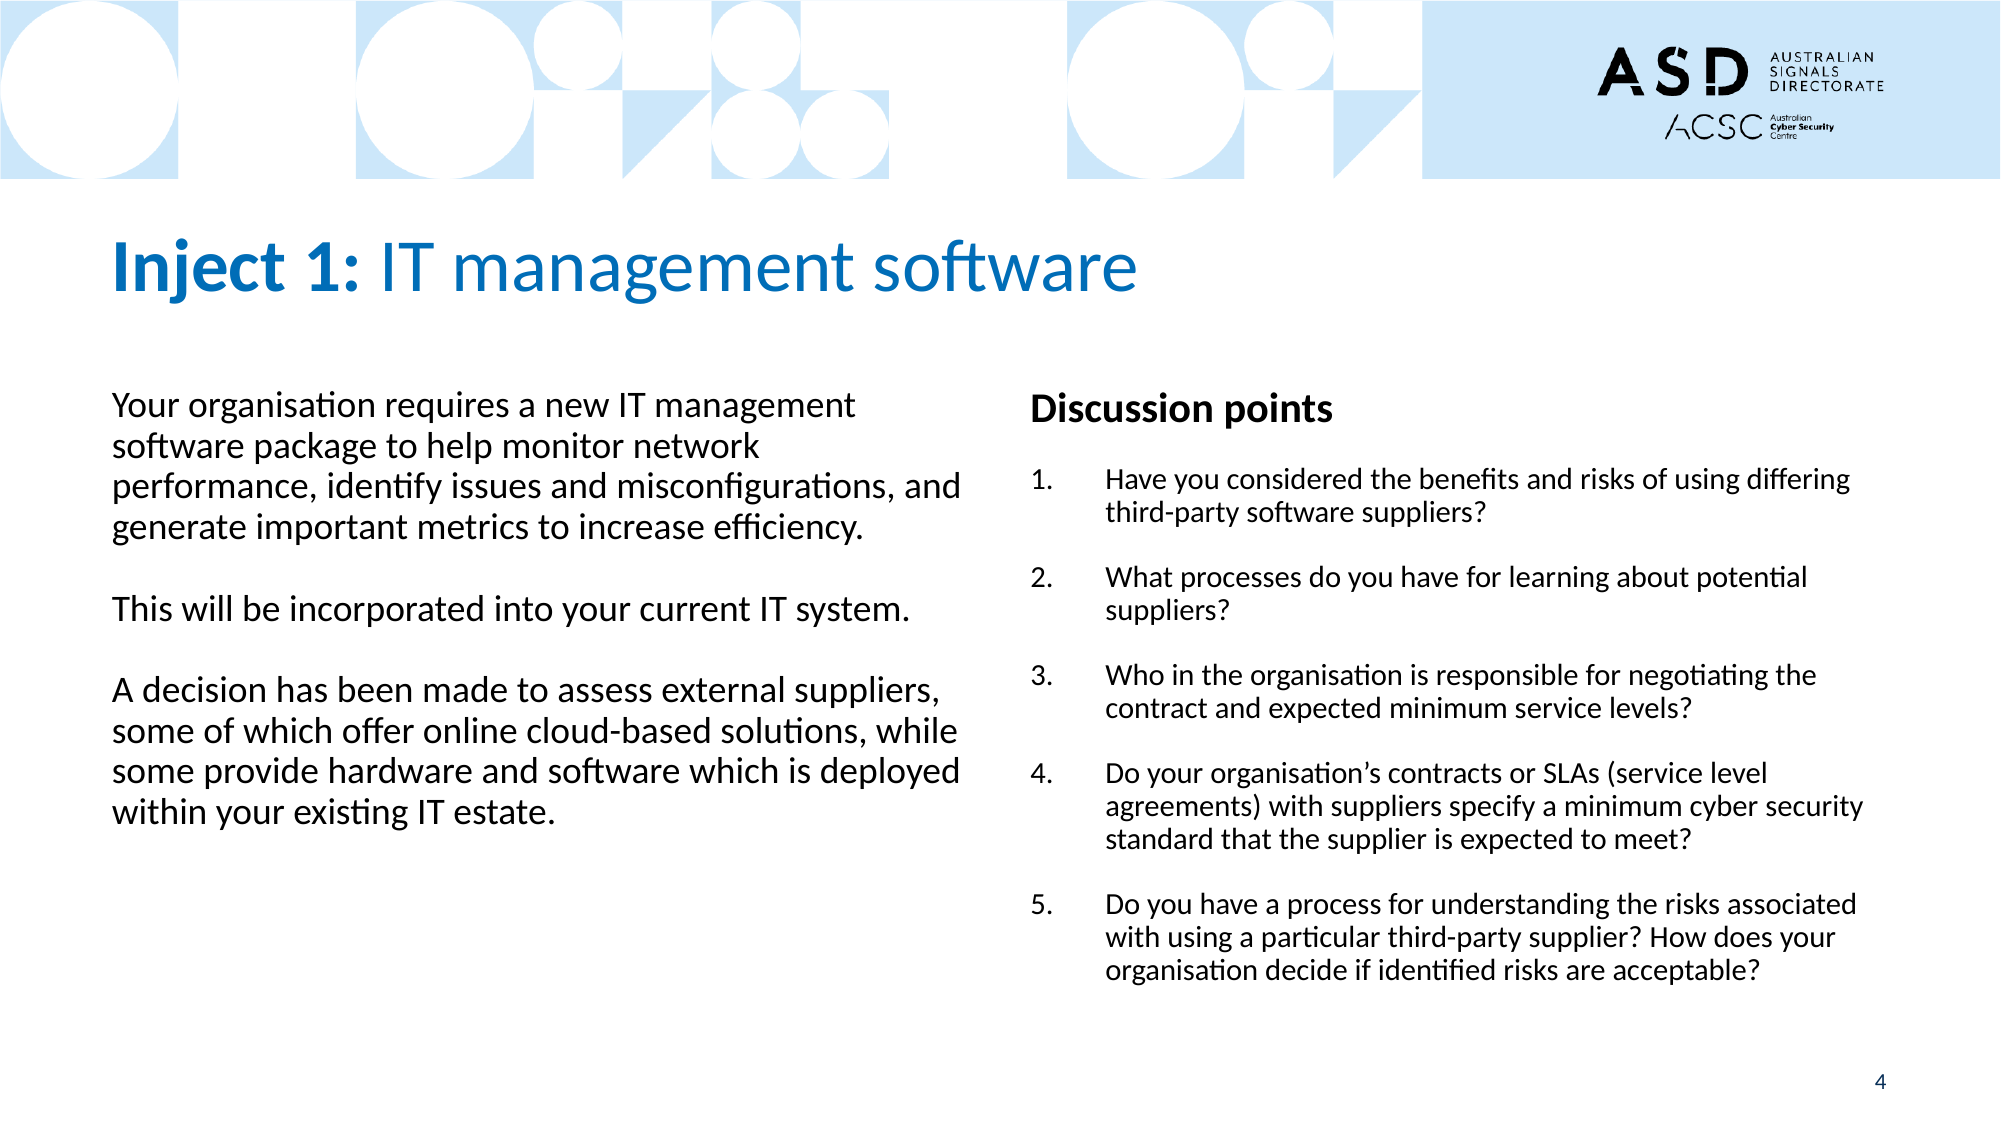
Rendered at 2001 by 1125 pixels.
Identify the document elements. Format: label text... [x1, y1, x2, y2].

title Inject 1: IT management software [96, 207, 1902, 328]
picture [0, 0, 2001, 179]
list Your organisation requires a new IT management software package to help monitor network performance, identify issues and misconfigurations, and generate important metrics to increase efficiency. This will be incorporated into your current IT system. A decision has been made to assess external suppliers, some of which offer online cloud-based solutions, while some provide hardware and software which is deployed within your existing IT estate. [96, 378, 983, 899]
slide_number 4 [1799, 1050, 1902, 1111]
list Discussion points Have you considered the benefits and risks of using differing third-party software suppliers? What processes do you have for learning about potential suppliers? Who in the organisation is responsible for negotiating the contract and expected minimum service levels? Do your organisation’s contracts or SLAs (service level agreements) with suppliers specify a minimum cyber security standard that the supplier is expected to meet? Do you have a process for understanding the risks associated with using a particular third-party supplier? How does your organisation decide if identified risks are acceptable? [1015, 378, 1902, 1007]
